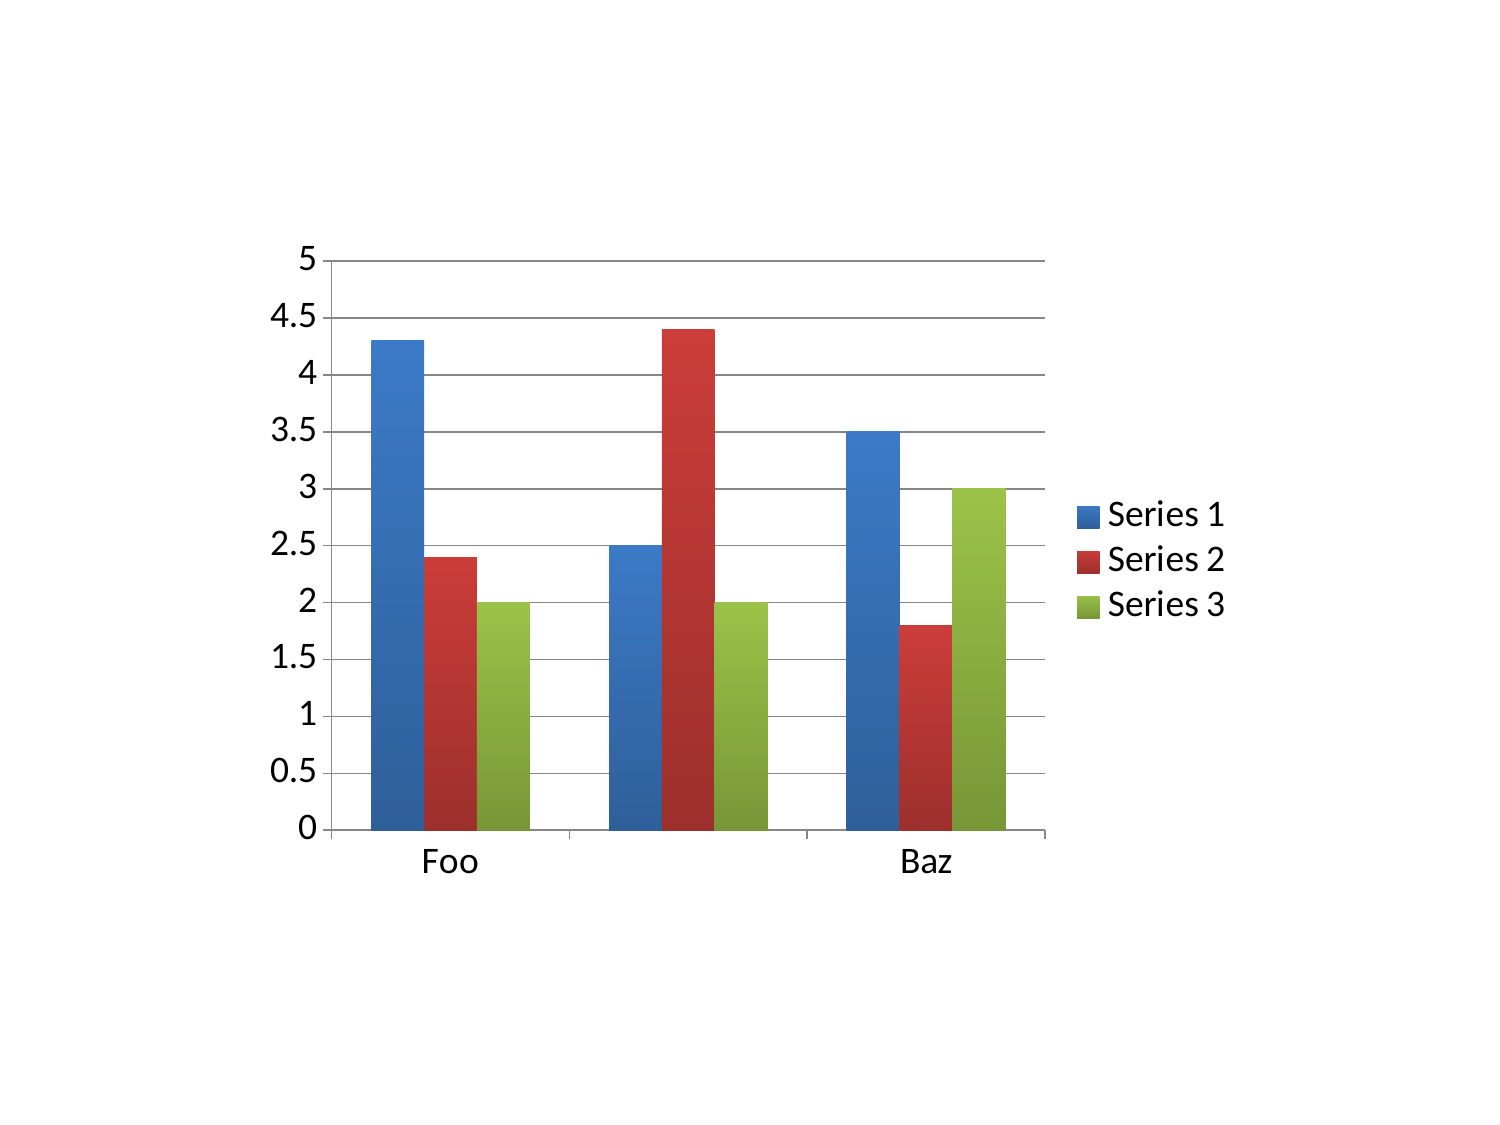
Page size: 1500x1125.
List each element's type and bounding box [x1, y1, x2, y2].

chart [249, 228, 1251, 897]
